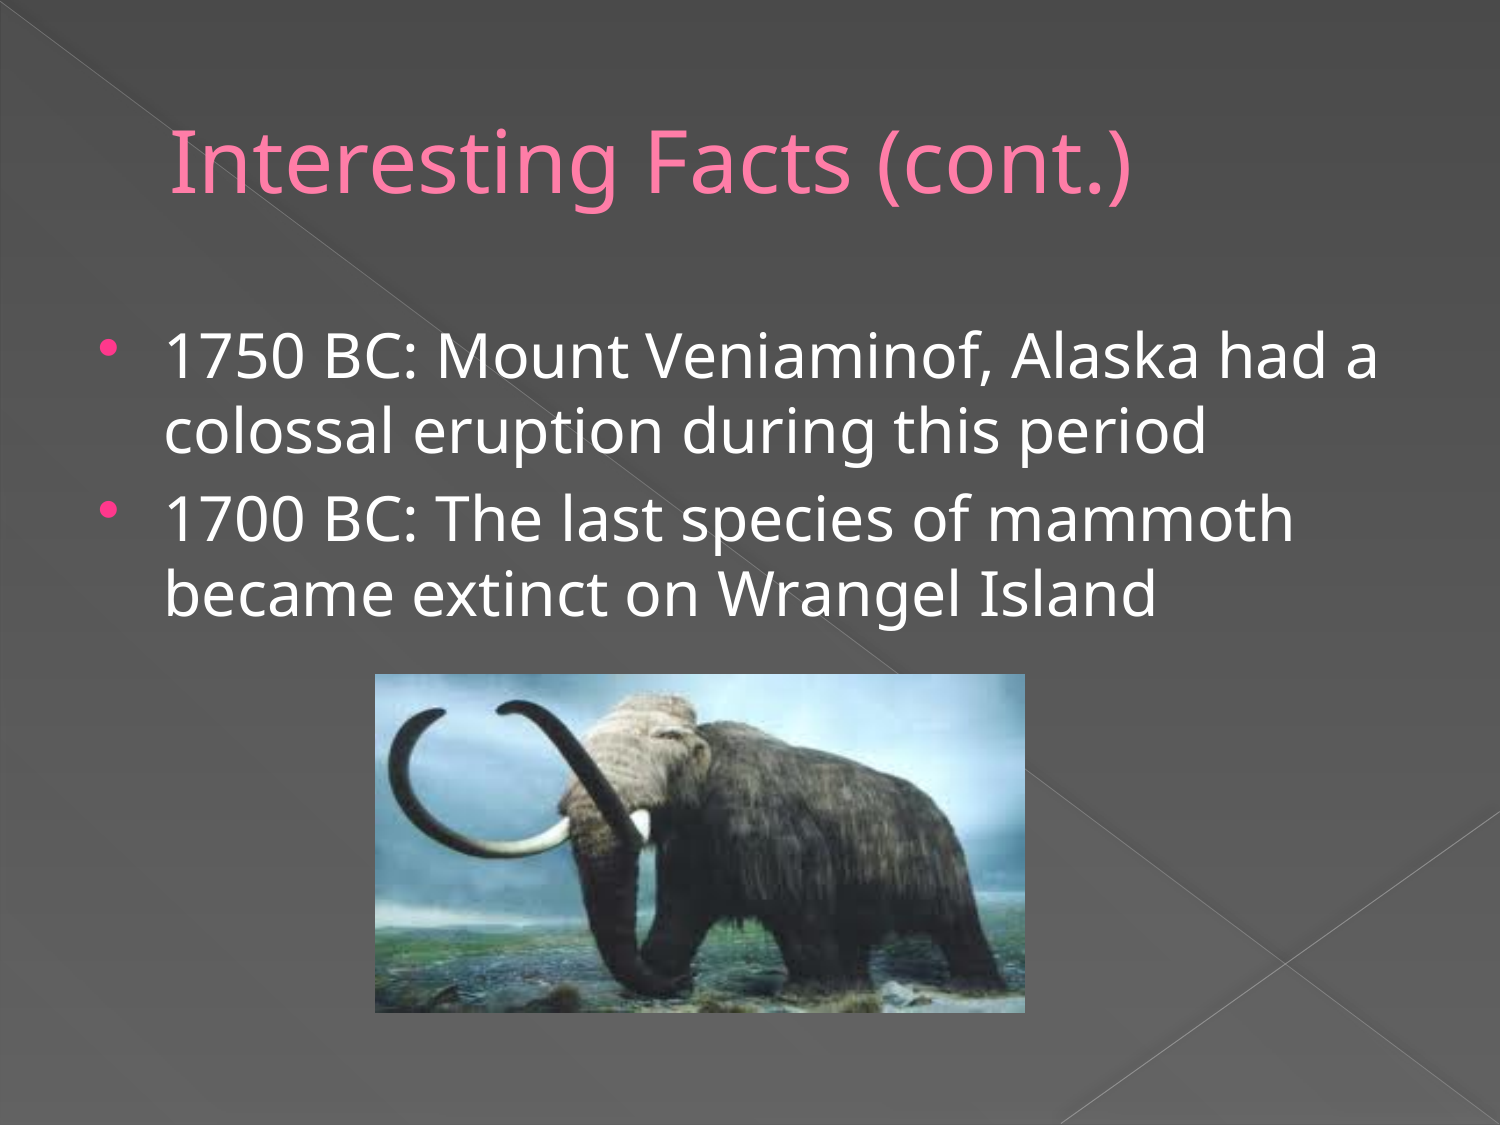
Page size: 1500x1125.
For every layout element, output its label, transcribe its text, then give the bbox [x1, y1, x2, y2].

list 1750 BC: Mount Veniaminof, Alaska had a colossal eruption during this period 1700 BC: The last species of mammoth became extinct on Wrangel Island [75, 308, 1425, 1059]
title Interesting Facts (cont.) [75, 43, 1425, 274]
picture [374, 674, 1026, 1013]
